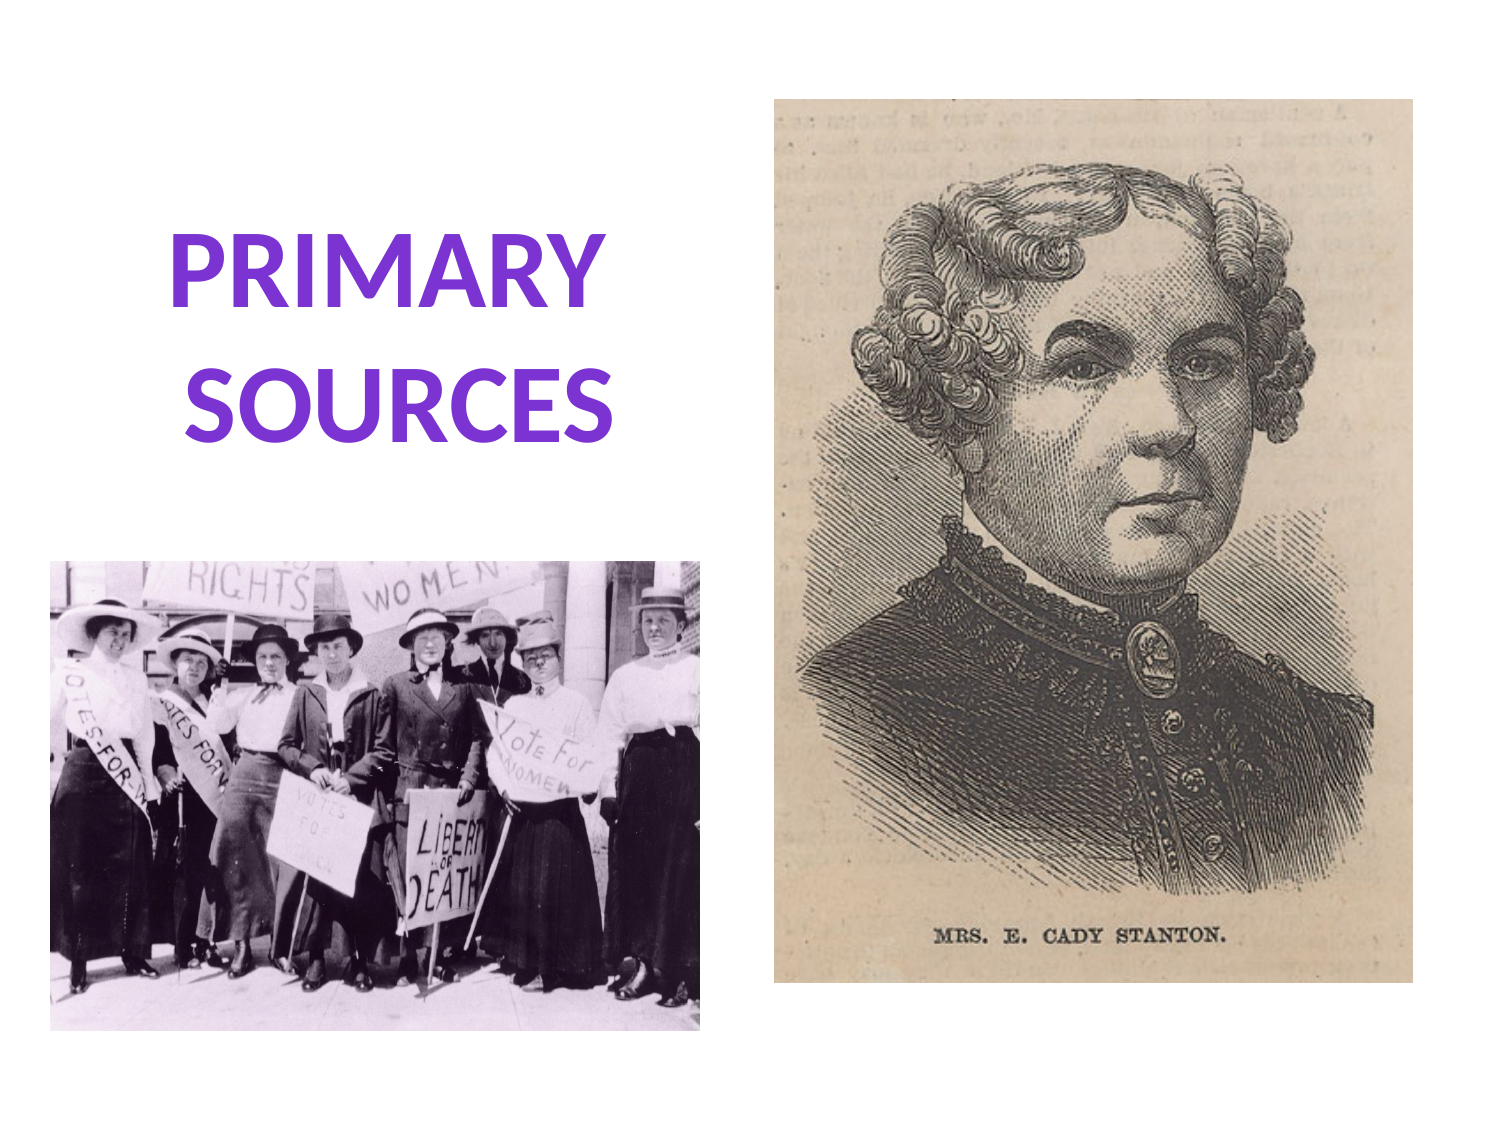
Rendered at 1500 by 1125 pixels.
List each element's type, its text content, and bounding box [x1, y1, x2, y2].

text_box Primary Sources [152, 187, 648, 473]
picture [774, 99, 1413, 984]
picture [49, 561, 701, 1031]
